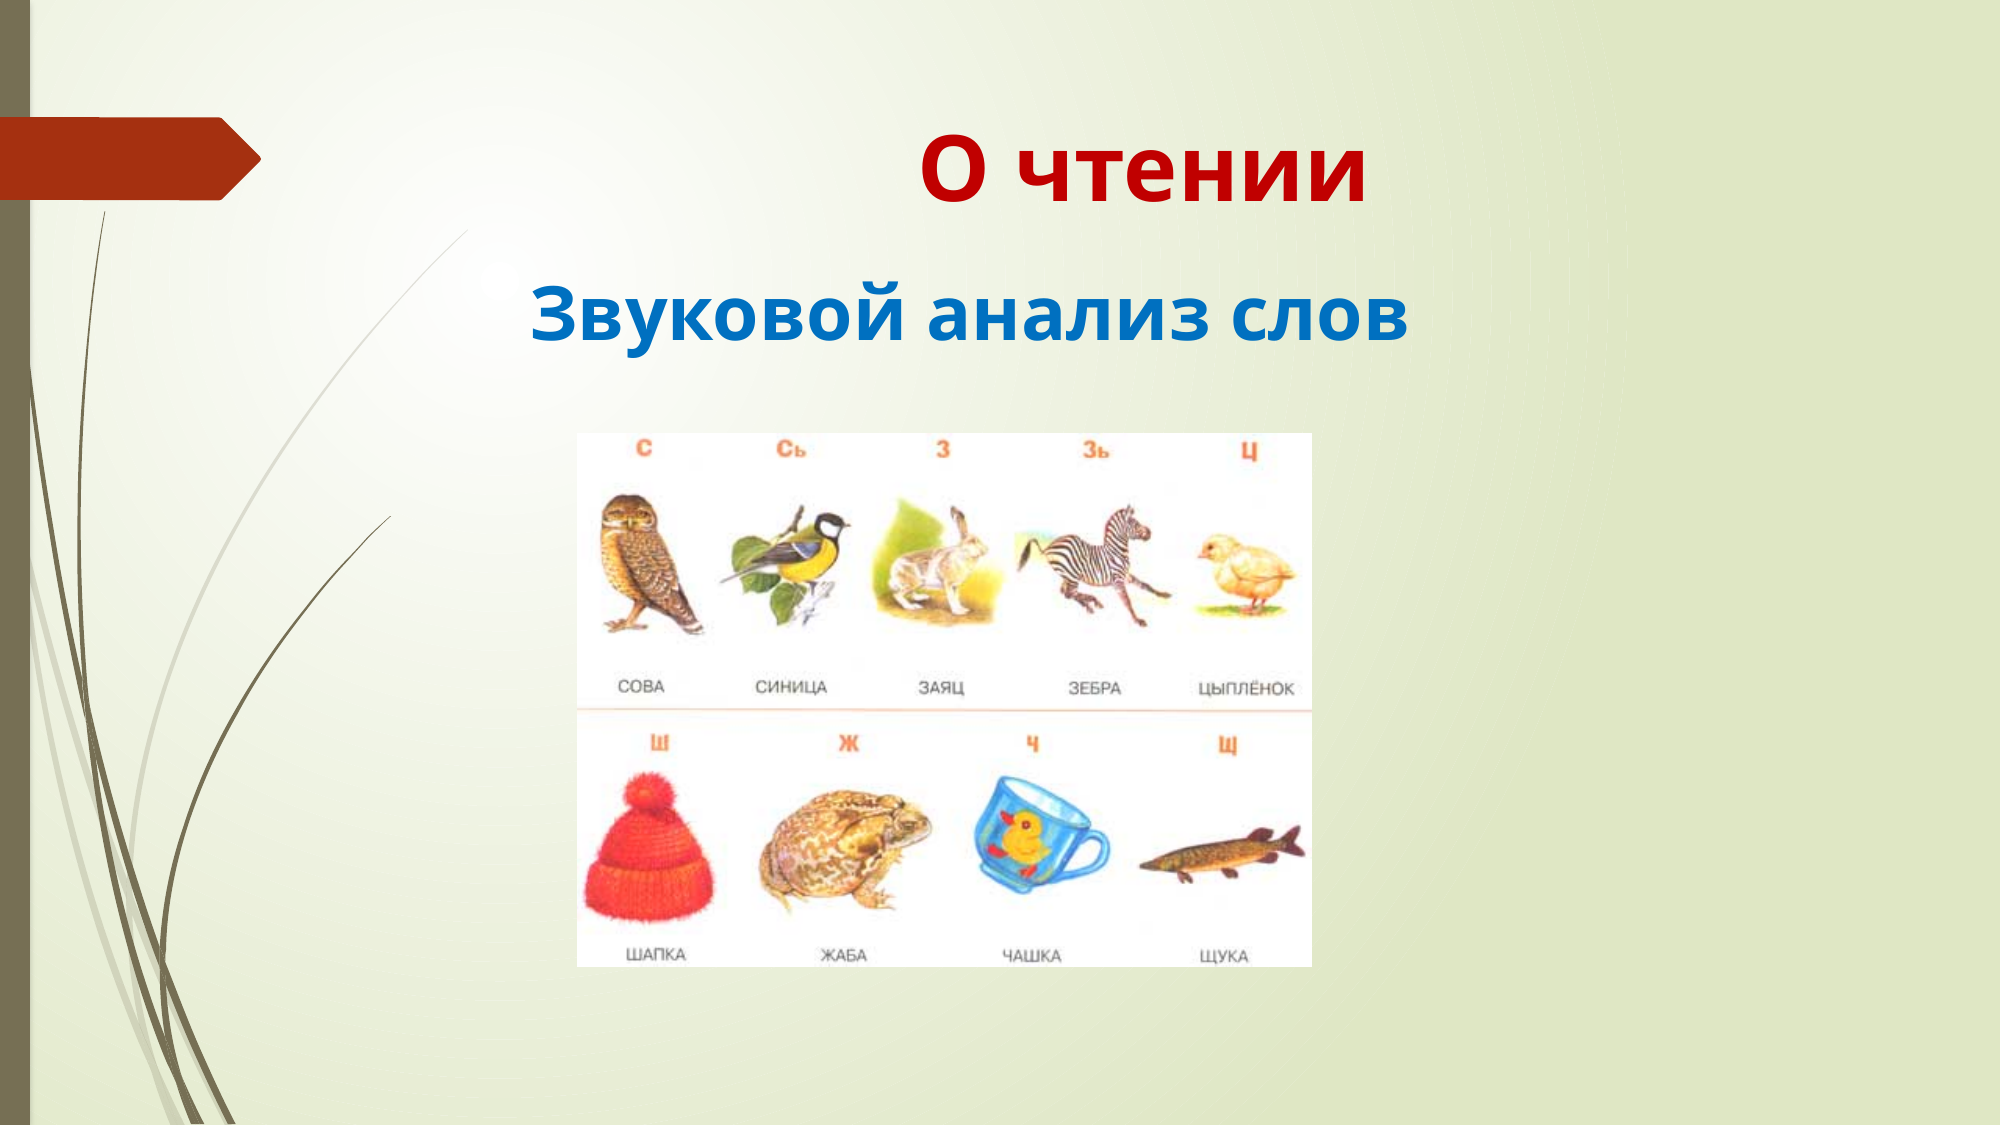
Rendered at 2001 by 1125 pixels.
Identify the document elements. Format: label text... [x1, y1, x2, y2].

title О чтении [425, 102, 1888, 313]
picture [576, 433, 1312, 967]
list Звуковой анализ слов [332, 257, 1610, 375]
